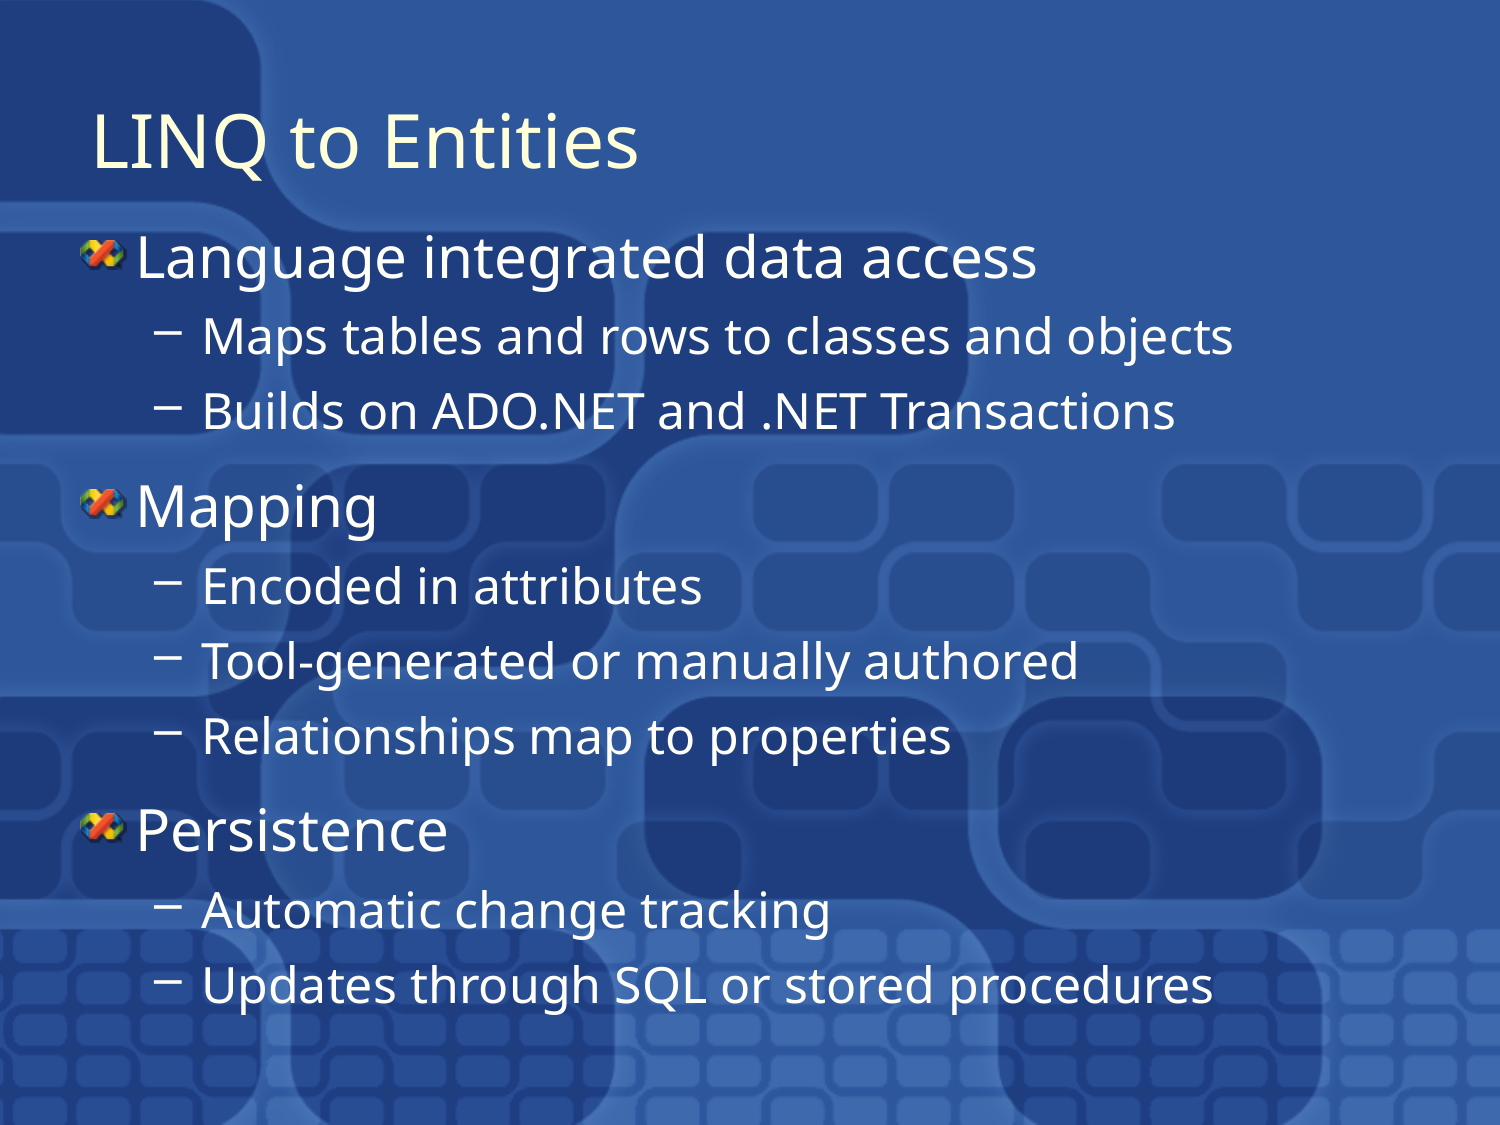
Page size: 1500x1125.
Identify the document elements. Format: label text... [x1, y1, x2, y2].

picture [0, 0, 1500, 1125]
list Language integrated data access Maps tables and rows to classes and objects Builds on ADO.NET and .NET Transactions Mapping Encoded in attributes Tool-generated or manually authored Relationships map to properties Persistence Automatic change tracking Updates through SQL or stored procedures [63, 212, 1436, 1081]
title LINQ to Entities [74, 44, 1426, 212]
